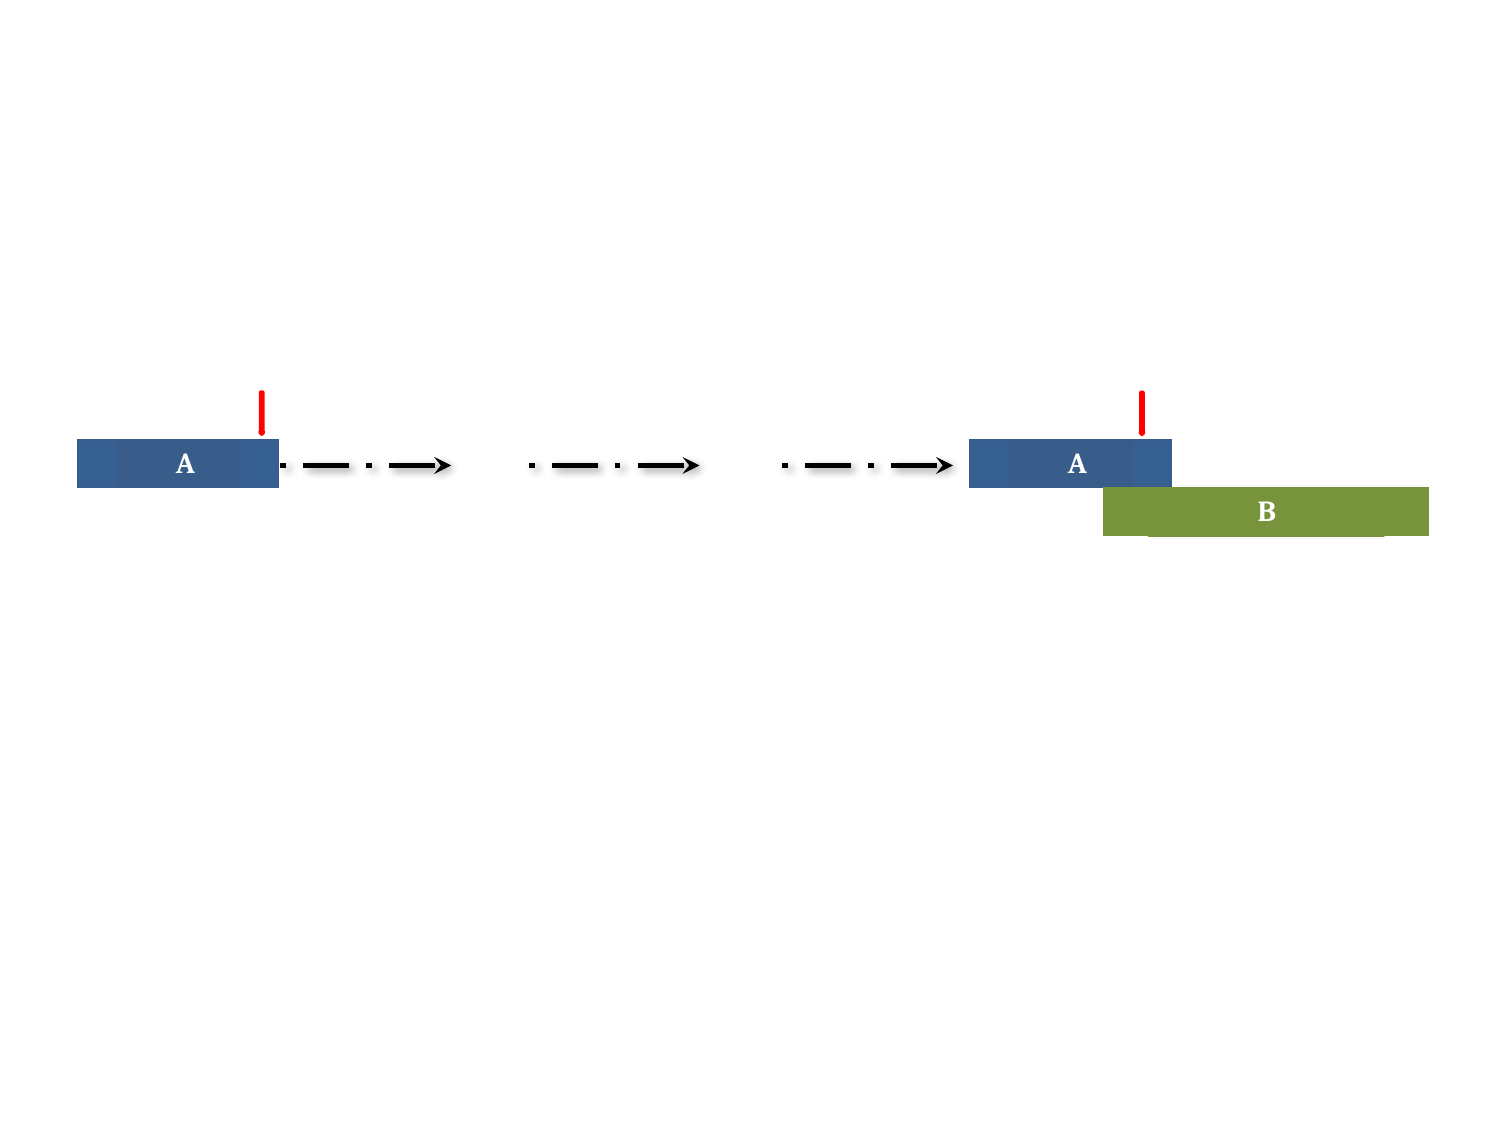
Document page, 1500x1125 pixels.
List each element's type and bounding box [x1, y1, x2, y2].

text_box [77, 392, 1429, 538]
